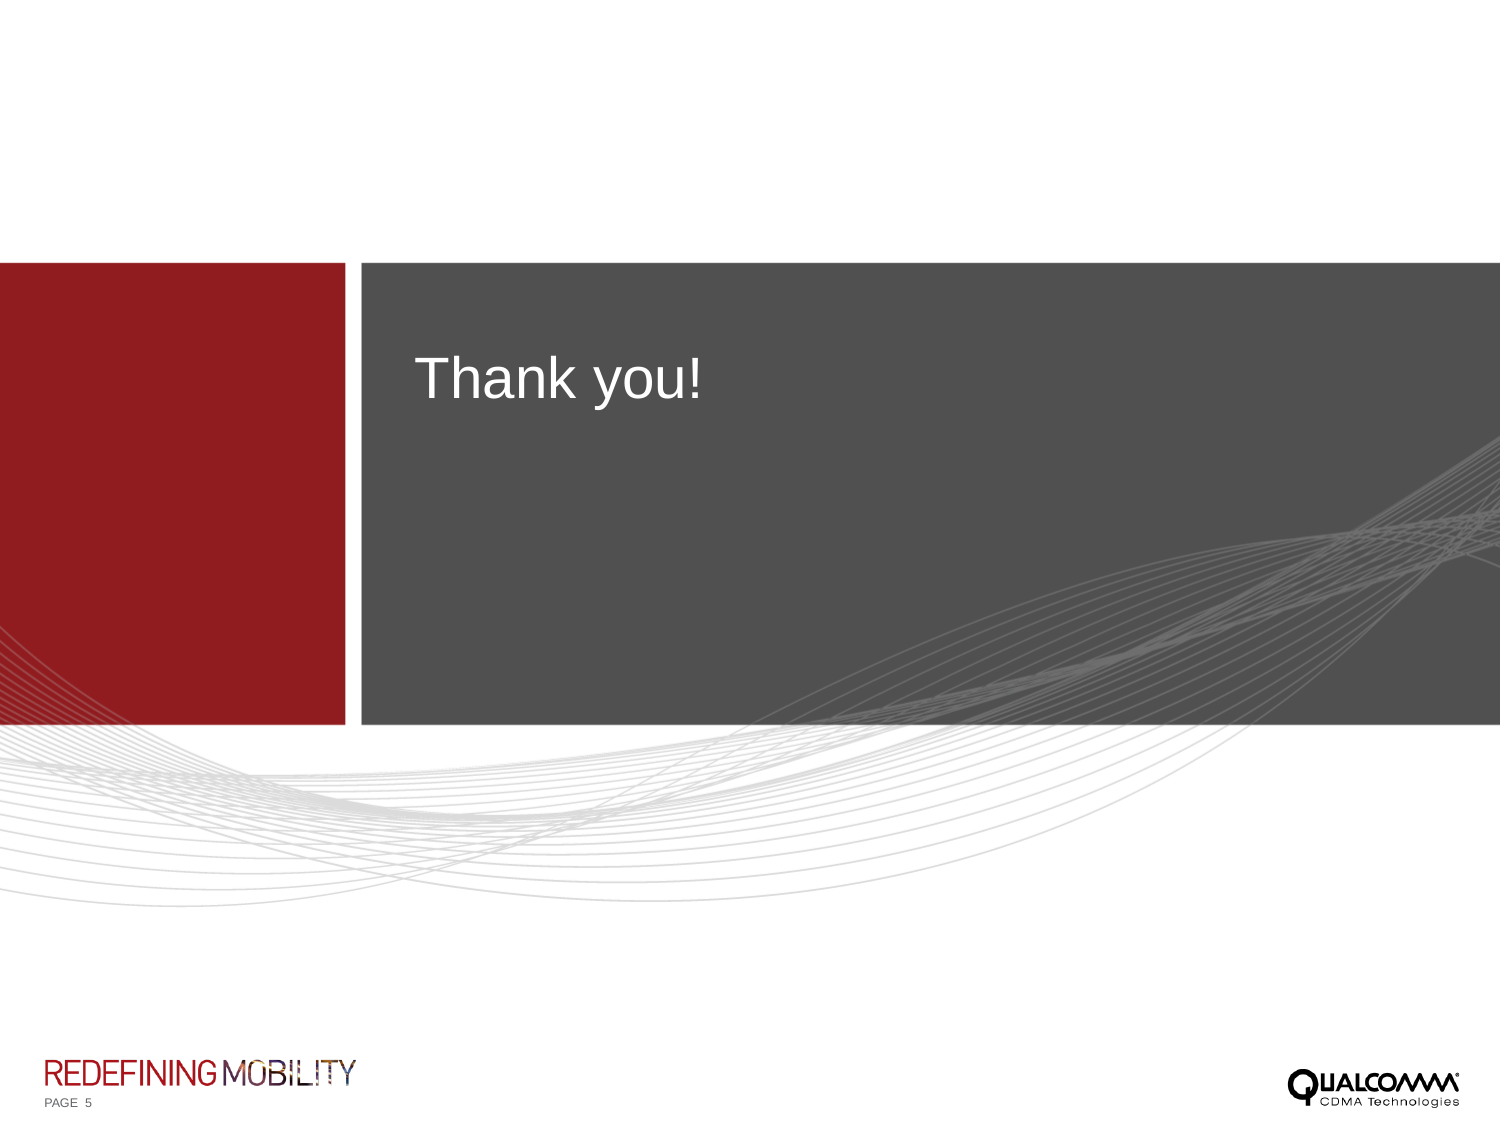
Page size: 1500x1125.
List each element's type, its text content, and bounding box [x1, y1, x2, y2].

list Thank you! [399, 337, 1188, 538]
picture [0, 187, 1500, 938]
picture [30, 1048, 366, 1098]
